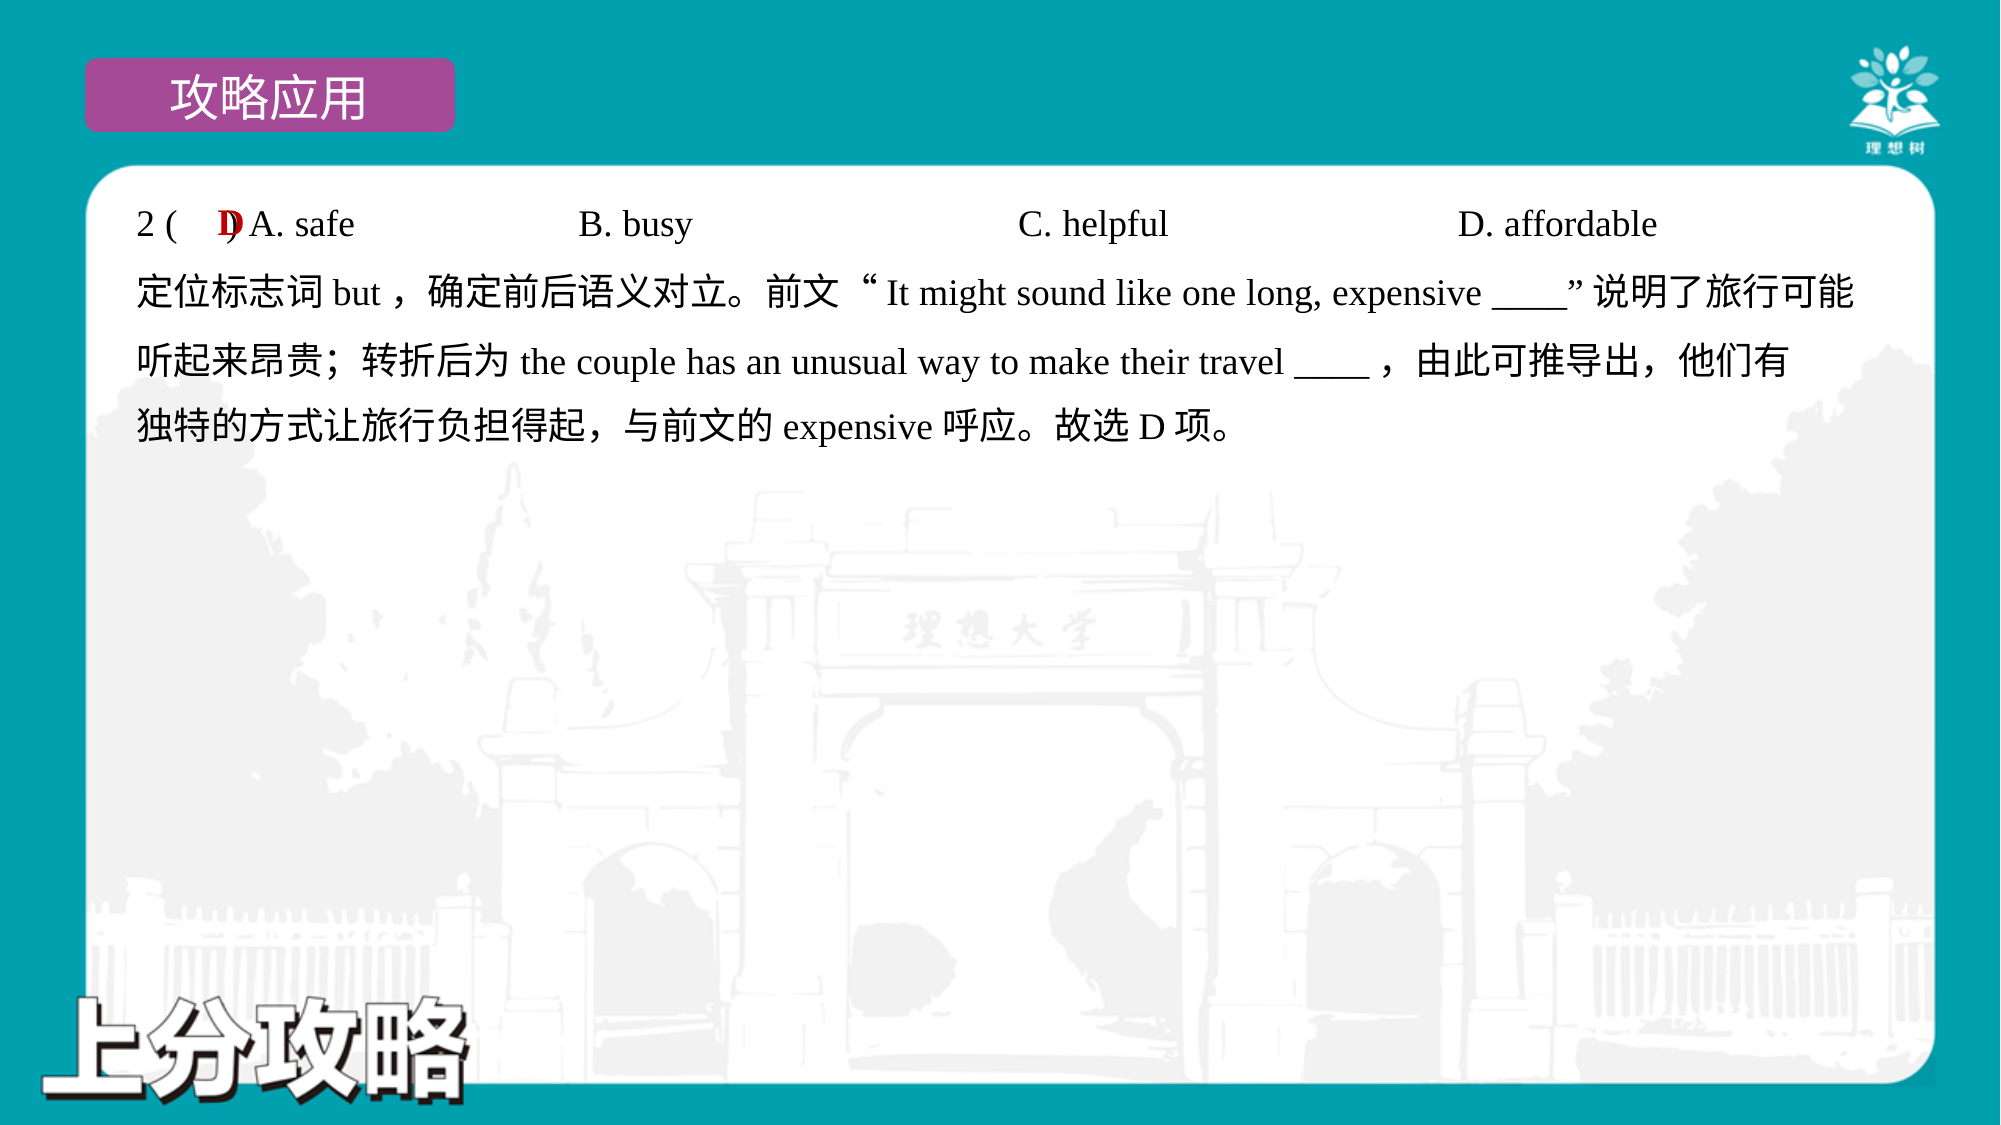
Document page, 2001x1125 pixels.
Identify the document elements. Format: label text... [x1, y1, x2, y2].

text_box D [204, 176, 259, 236]
picture [0, 0, 2000, 1125]
text_box 定位标志词but，确定前后语义对立。前文“It might sound like one long, expensive ____”说明了旅行可能 听起来昂贵；转折后为the couple has an unusual way to make their travel ____，由此可推导出，他们有 独特的方式让旅行负担得起，与前文的expensive呼应。故选D项。 [136, 244, 1865, 440]
text_box 2 ( ) A. safe B. busy C. helpful D. affordable [136, 176, 1865, 237]
